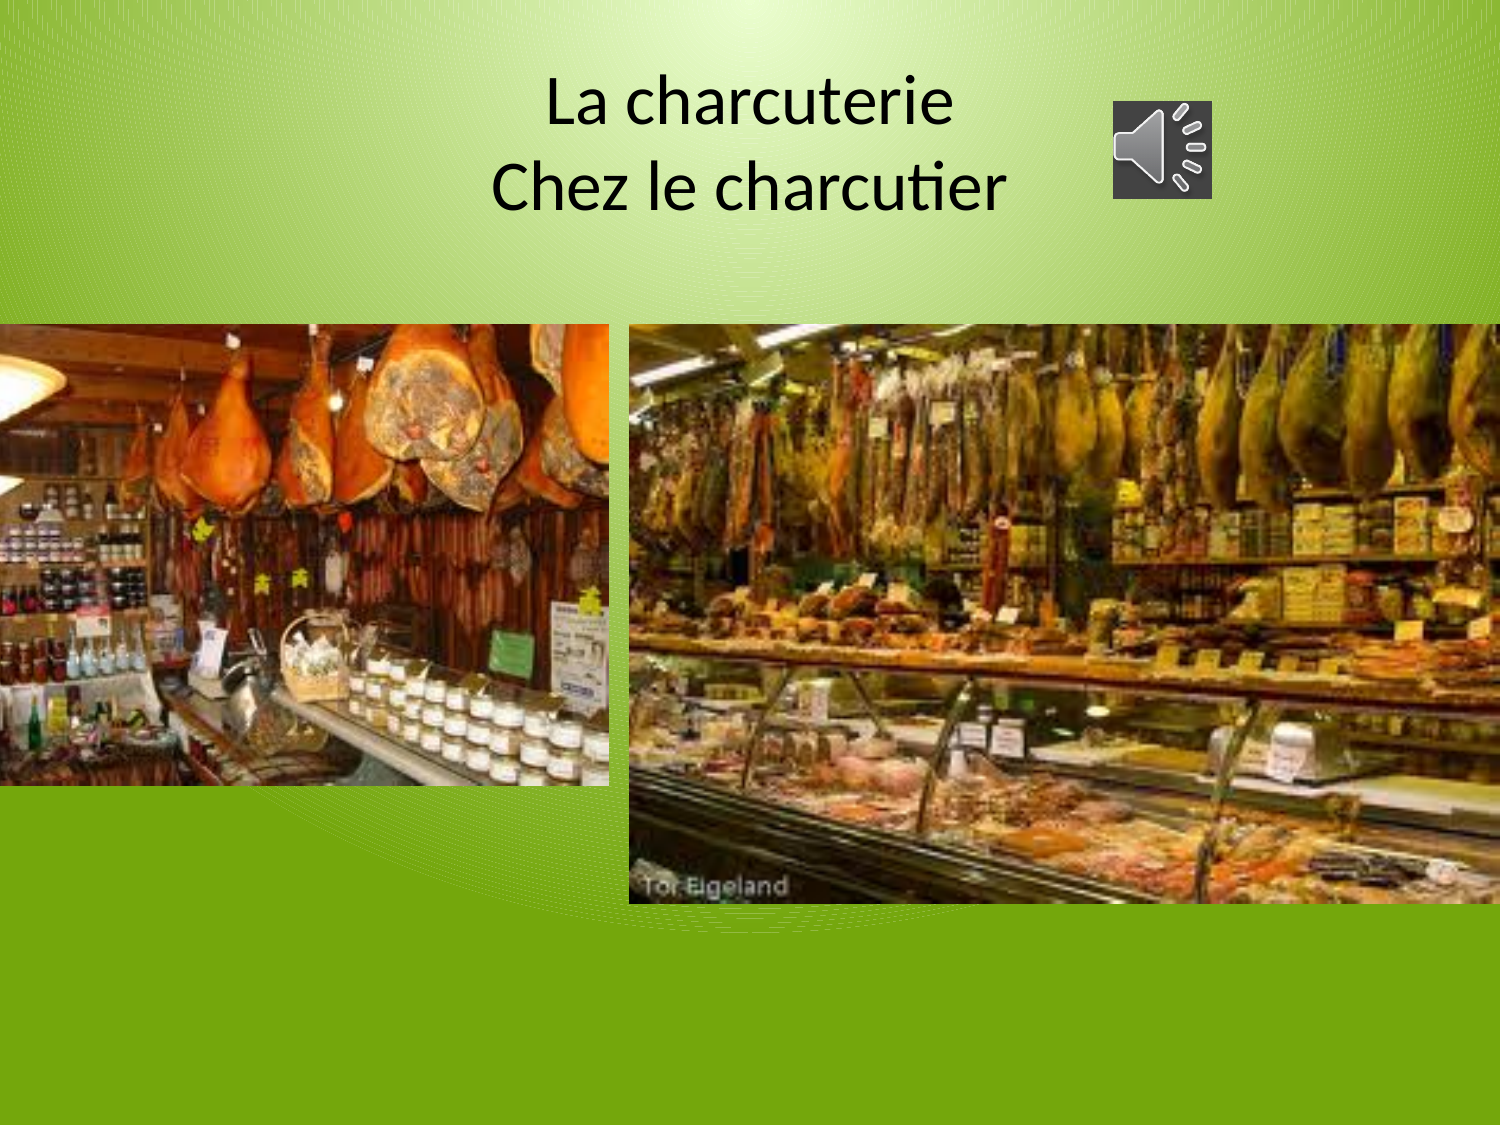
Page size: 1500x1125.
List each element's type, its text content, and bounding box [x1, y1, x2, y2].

picture [1112, 99, 1213, 201]
title La charcuterie Chez le charcutier [75, 45, 1425, 233]
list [629, 324, 1500, 905]
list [0, 324, 609, 786]
